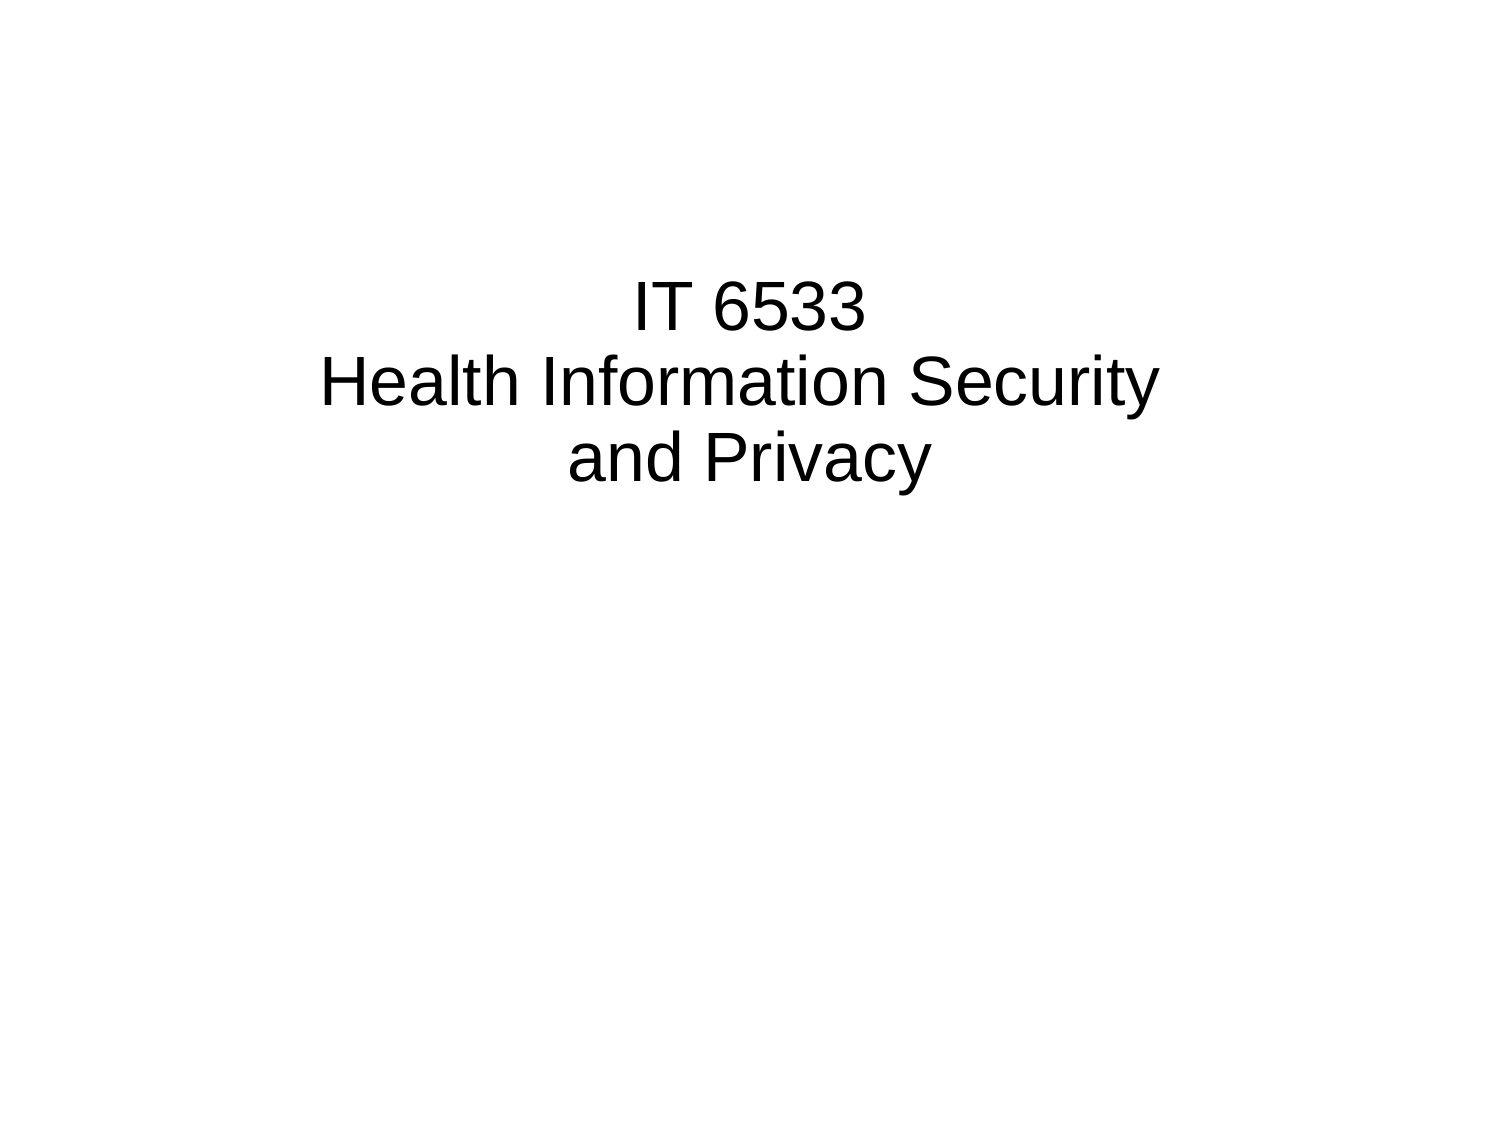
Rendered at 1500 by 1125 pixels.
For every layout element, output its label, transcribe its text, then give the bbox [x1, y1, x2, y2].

title IT 6533 Health Information Security and Privacy [112, 262, 1388, 504]
